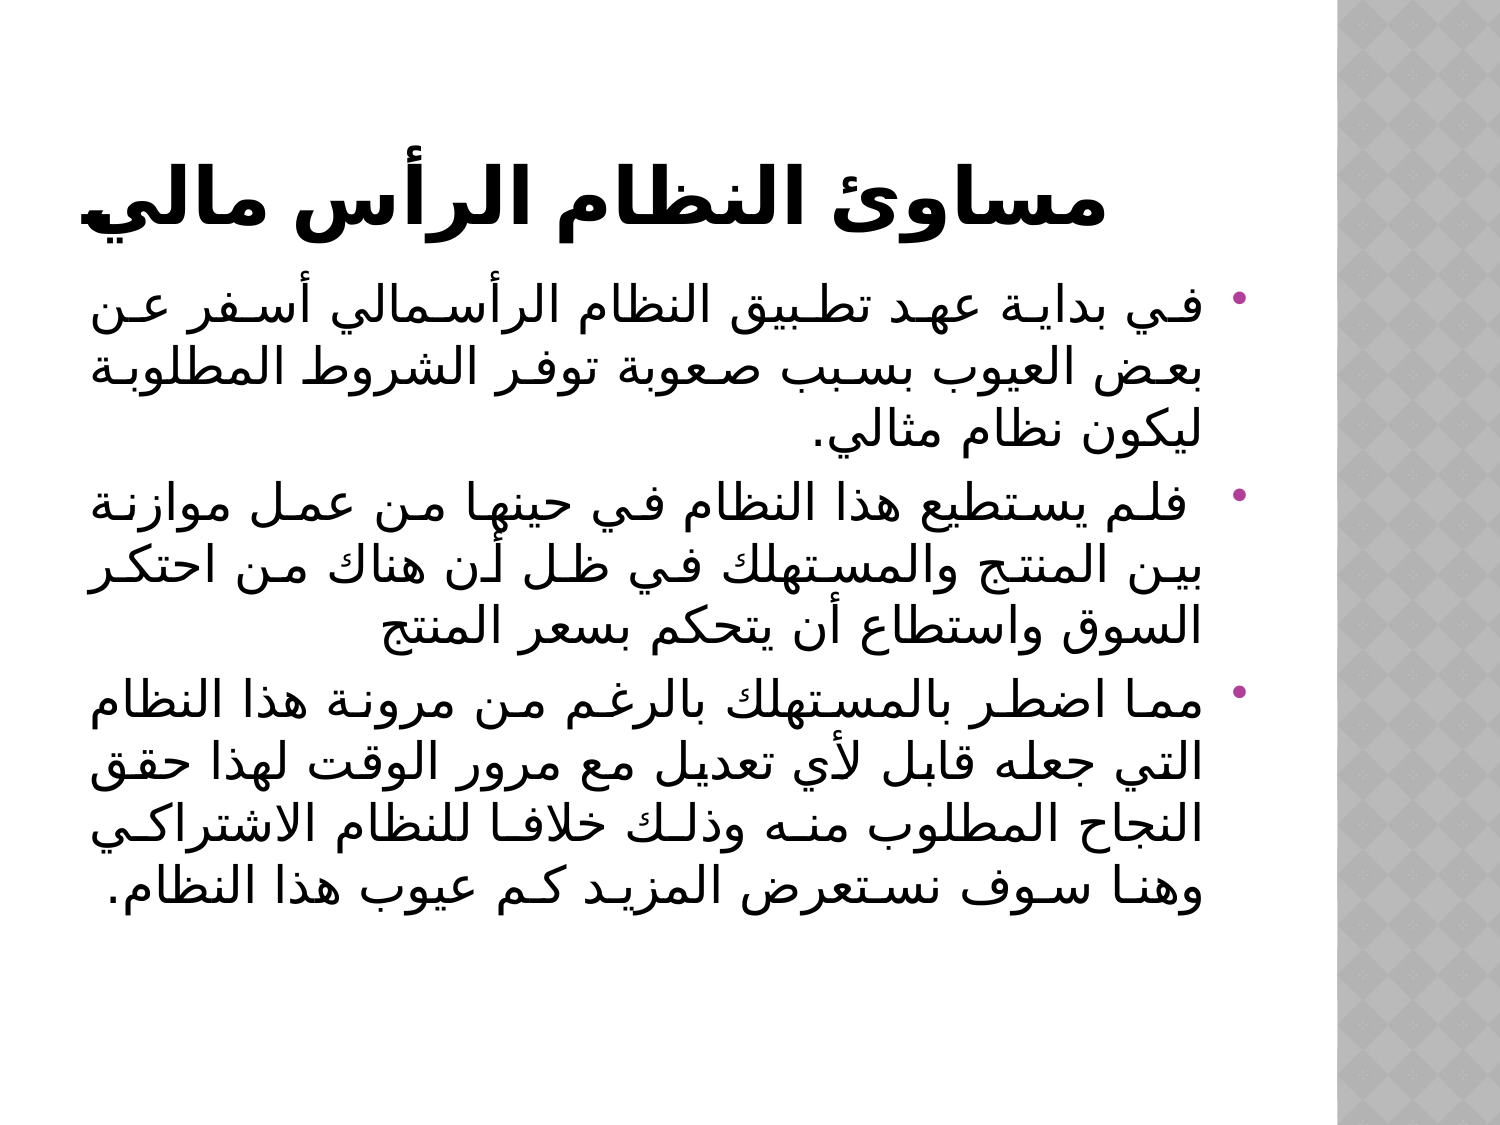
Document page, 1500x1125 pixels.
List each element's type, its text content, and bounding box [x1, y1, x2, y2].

list في بداية عهد تطبيق النظام الرأسمالي أسفر عن بعض العيوب بسبب صعوبة توفر الشروط المطلوبة ليكون نظام مثالي. فلم يستطيع هذا النظام في حينها من عمل موازنة بين المنتج والمستهلك في ظل أن هناك من احتكر السوق واستطاع أن يتحكم بسعر المنتج مما اضطر بالمستهلك بالرغم من مرونة هذا النظام التي جعله قابل لأي تعديل مع مرور الوقت لهذا حقق النجاح المطلوب منه وذلك خلافا للنظام الاشتراكي وهنا سوف نستعرض المزيد كم عيوب هذا النظام. [75, 264, 1263, 1059]
title مساوئ النظام الرأس مالي [75, 52, 1263, 240]
